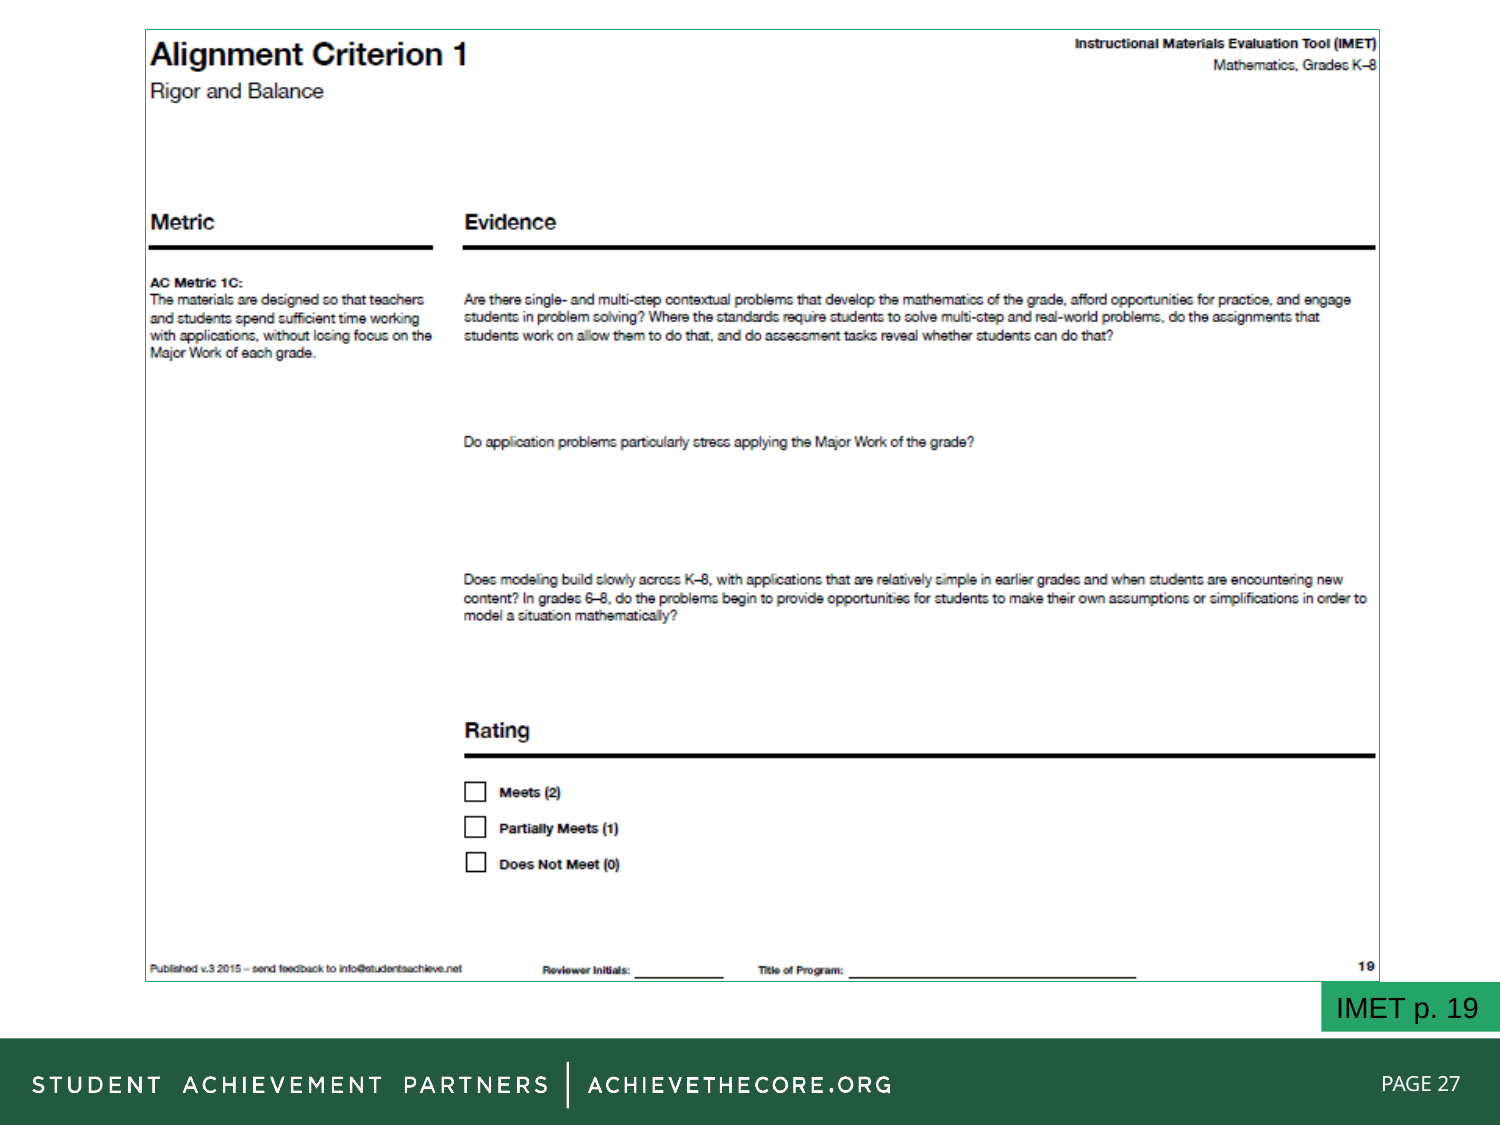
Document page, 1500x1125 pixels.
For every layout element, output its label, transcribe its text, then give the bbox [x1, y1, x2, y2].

text_box IMET p. 19 [1321, 981, 1500, 1032]
picture [12, 1055, 911, 1112]
picture [145, 29, 1380, 983]
